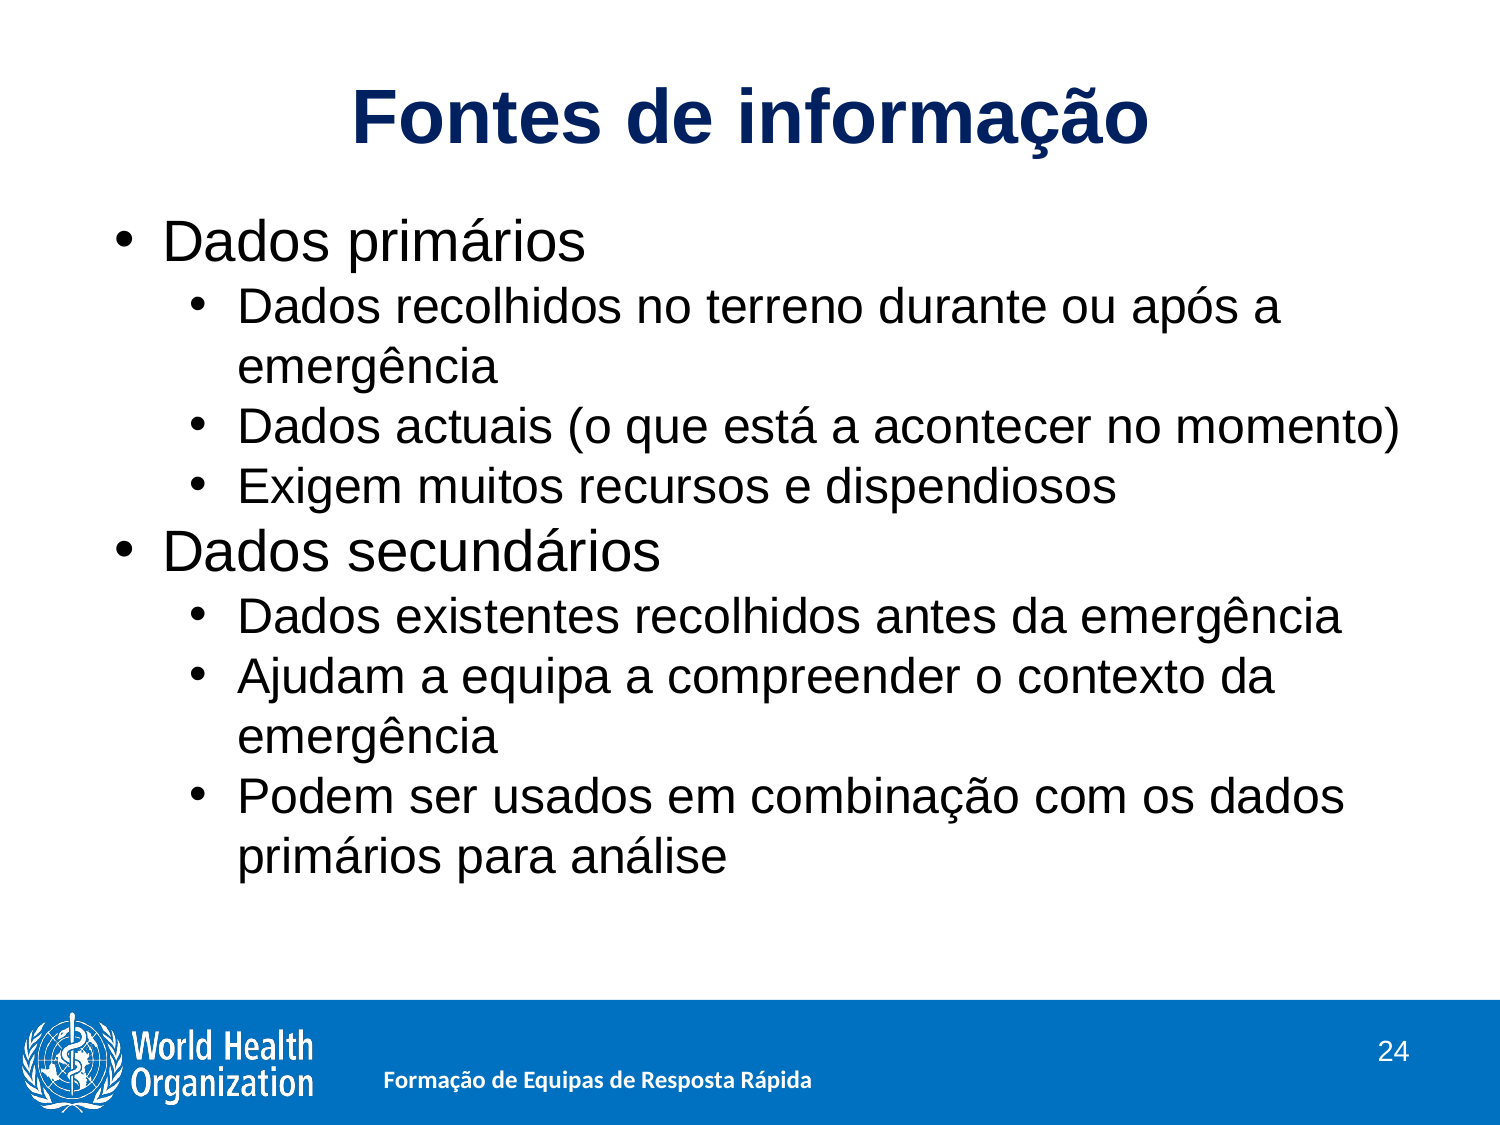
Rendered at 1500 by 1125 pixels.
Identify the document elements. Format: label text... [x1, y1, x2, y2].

slide_number 24 [1074, 1024, 1425, 1103]
picture [21, 1012, 313, 1113]
text_box Dados primários Dados recolhidos no terreno durante ou após a emergência Dados actuais (o que está a acontecer no momento) Exigem muitos recursos e dispendiosos Dados secundários Dados existentes recolhidos antes da emergência Ajudam a equipa a compreender o contexto da emergência Podem ser usados em combinação com os dados primários para análise [100, 196, 1436, 891]
title Fontes de informação [76, 54, 1427, 171]
